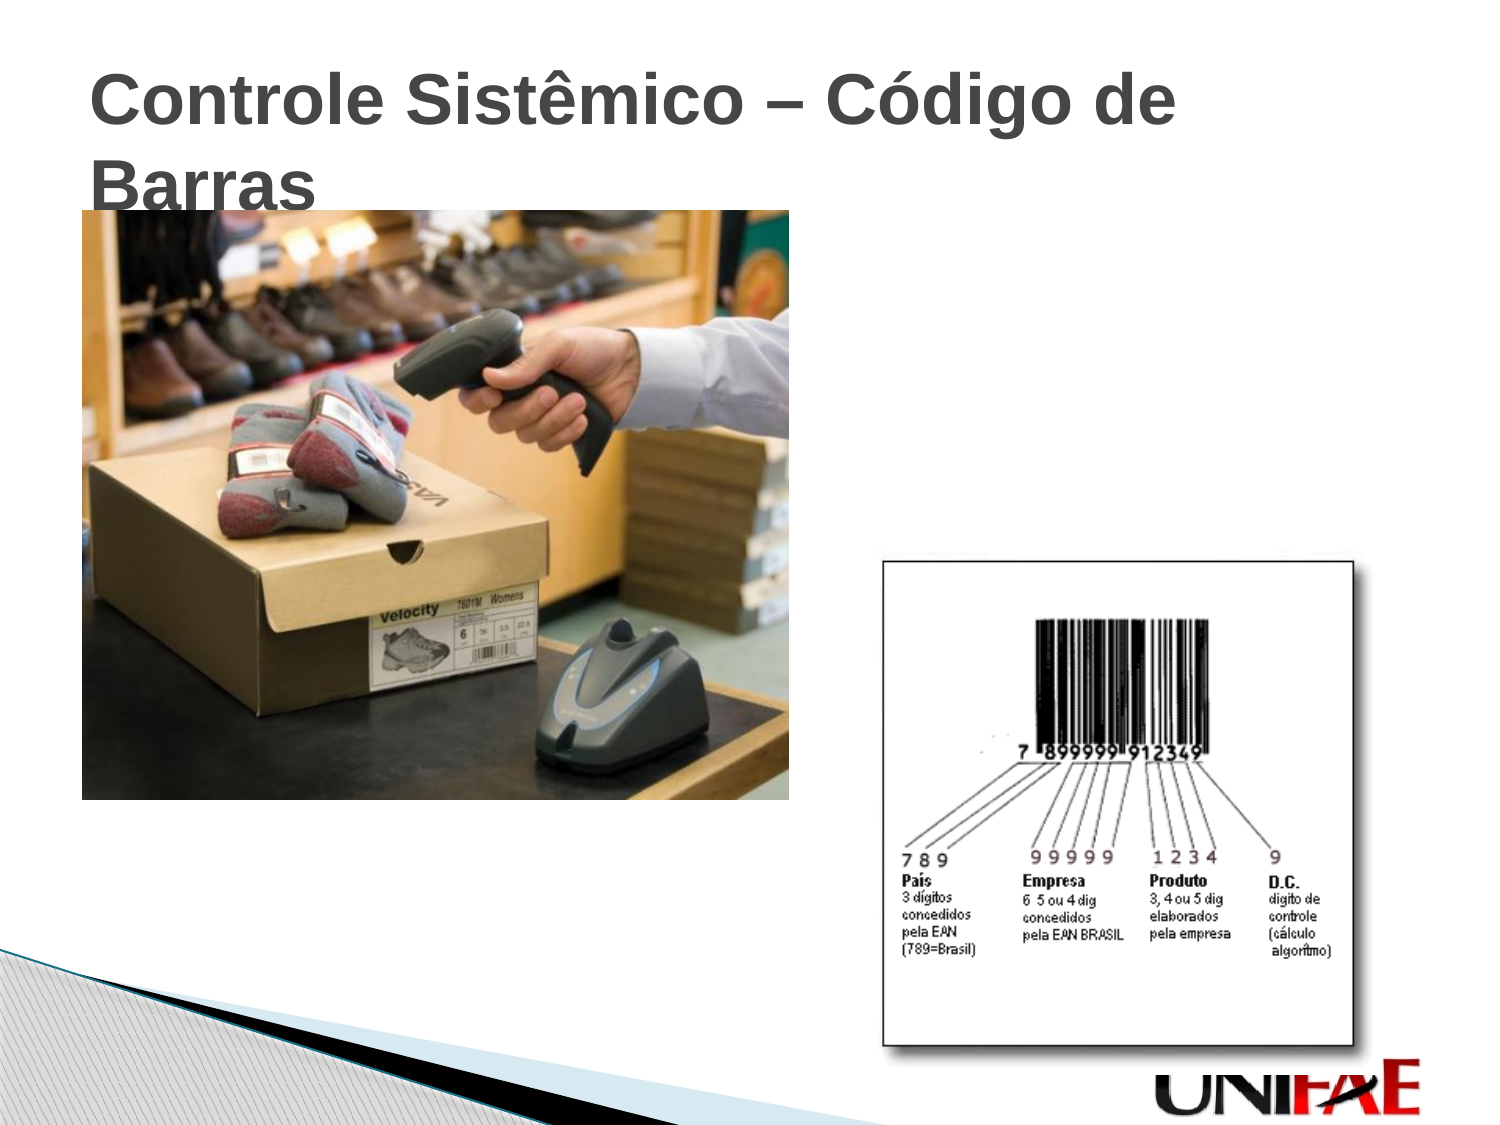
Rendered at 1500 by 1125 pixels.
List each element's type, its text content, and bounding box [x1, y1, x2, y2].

picture [81, 210, 790, 800]
title Controle Sistêmico – Código de Barras [75, 45, 1425, 233]
picture [878, 550, 1424, 1118]
